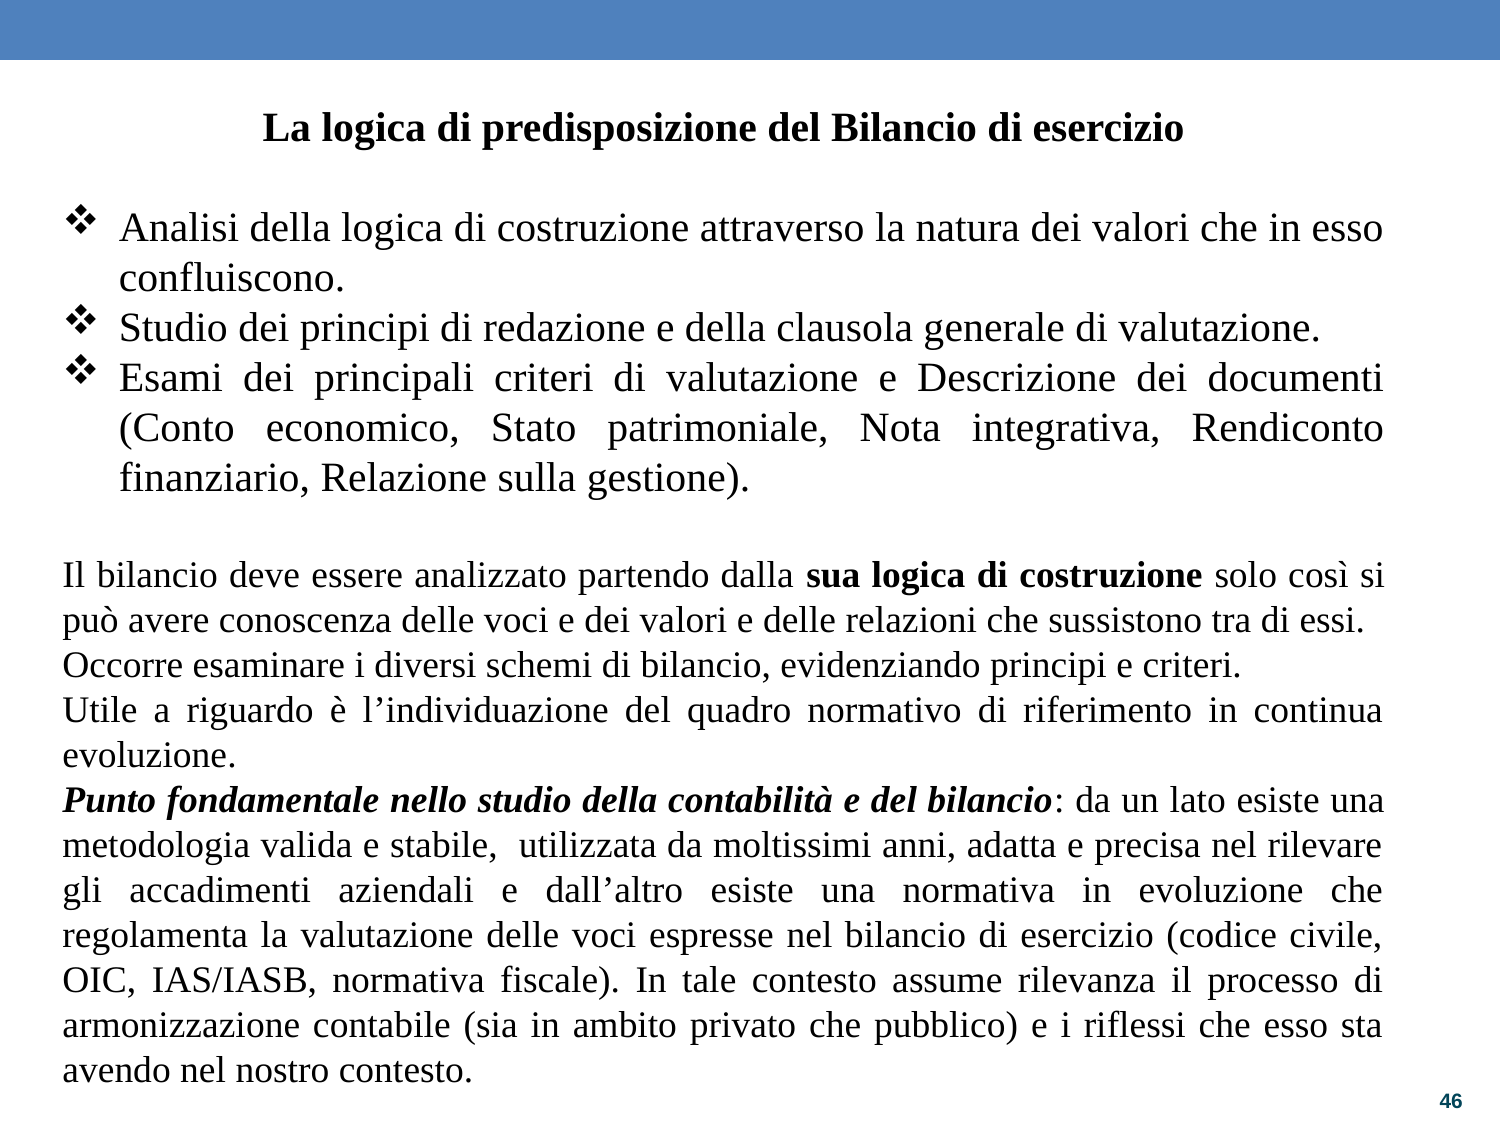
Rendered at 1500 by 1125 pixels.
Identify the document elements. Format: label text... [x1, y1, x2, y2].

text_box La logica di predisposizione del Bilancio di esercizio Analisi della logica di costruzione attraverso la natura dei valori che in esso confluiscono. Studio dei principi di redazione e della clausola generale di valutazione. Esami dei principali criteri di valutazione e Descrizione dei documenti (Conto economico, Stato patrimoniale, Nota integrativa, Rendiconto finanziario, Relazione sulla gestione). Il bilancio deve essere analizzato partendo dalla sua logica di costruzione solo così si può avere conoscenza delle voci e dei valori e delle relazioni che sussistono tra di essi. Occorre esaminare i diversi schemi di bilancio, evidenziando principi e criteri. Utile a riguardo è l’individuazione del quadro normativo di riferimento in continua evoluzione. Punto fondamentale nello studio della contabilità e del bilancio: da un lato esiste una metodologia valida e stabile, utilizzata da moltissimi anni, adatta e precisa nel rilevare gli accadimenti aziendali e dall’altro esiste una normativa in evoluzione che regolamenta la valutazione delle voci espresse nel bilancio di esercizio (codice civile, OIC, IAS/IASB, normativa fiscale). In tale contesto assume rilevanza il processo di armonizzazione contabile (sia in ambito privato che pubblico) e i riflessi che esso sta avendo nel nostro contesto. [47, 92, 1400, 1097]
slide_number 46 [1337, 1053, 1463, 1114]
